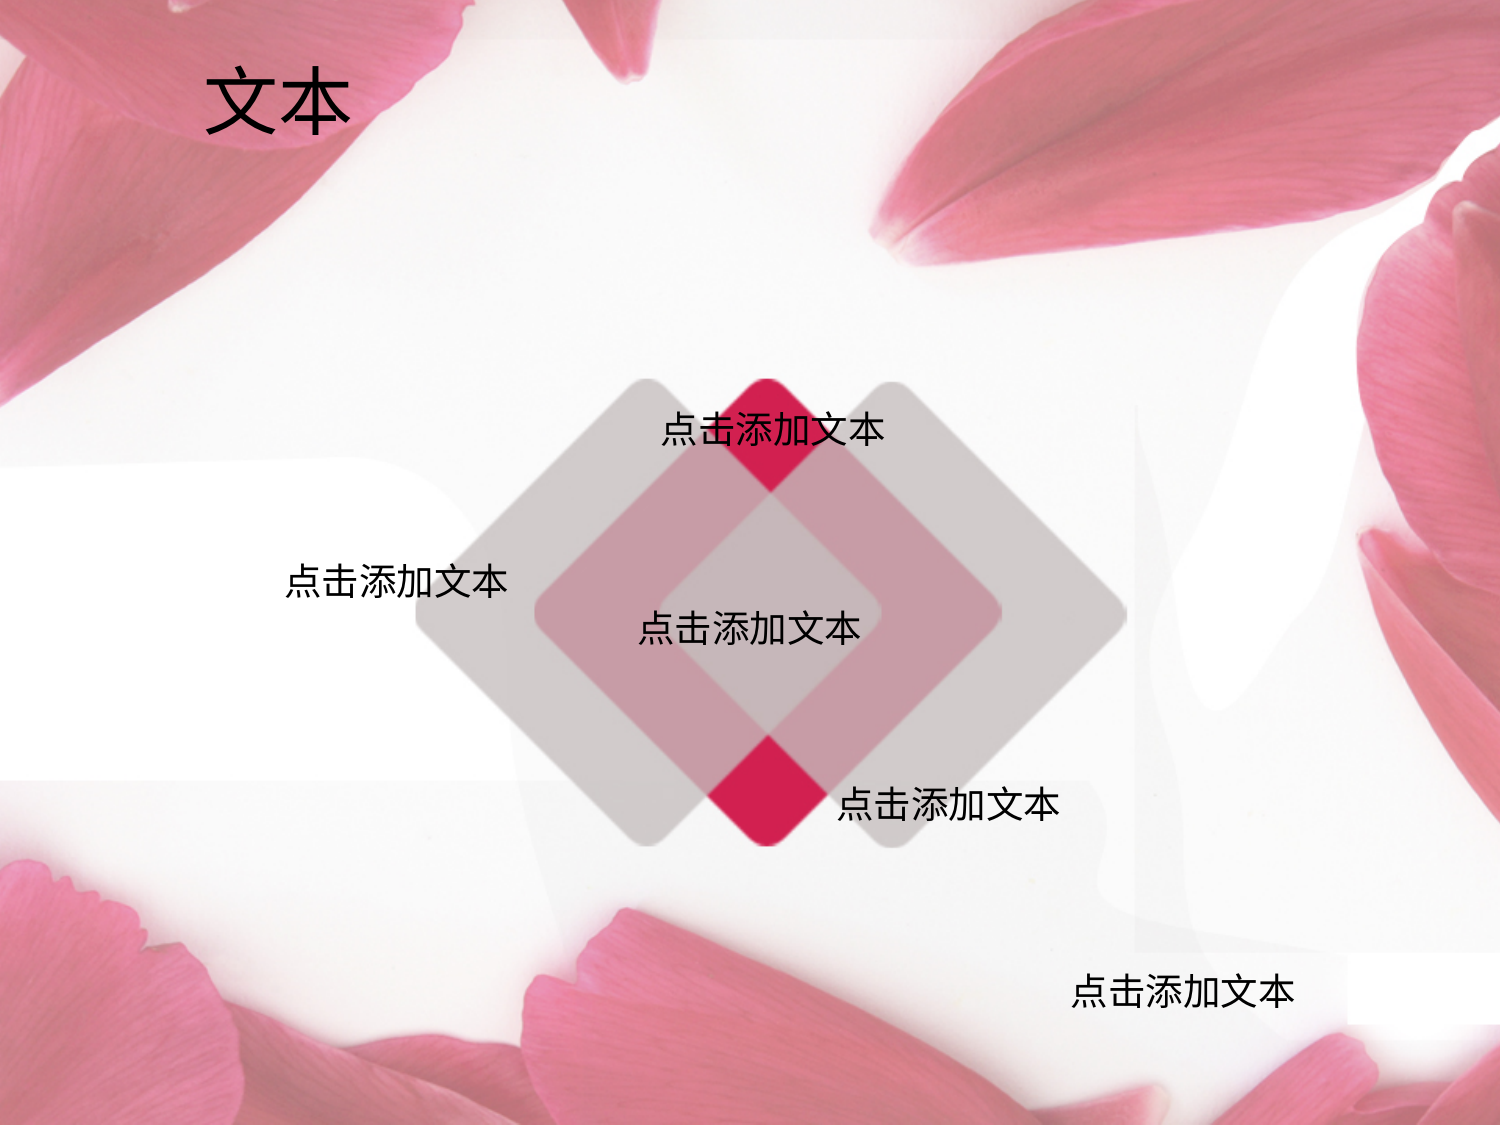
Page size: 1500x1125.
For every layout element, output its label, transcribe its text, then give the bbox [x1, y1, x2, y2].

text_box 点击添加文本 [1055, 960, 1311, 1021]
picture [0, 0, 1500, 1125]
text_box 点击添加文本 [622, 597, 878, 658]
text_box 点击添加文本 [269, 550, 563, 611]
text_box 点击添加文本 [645, 398, 901, 459]
text_box 点击添加文本 [821, 773, 1077, 834]
text_box 文本 [188, 46, 369, 152]
